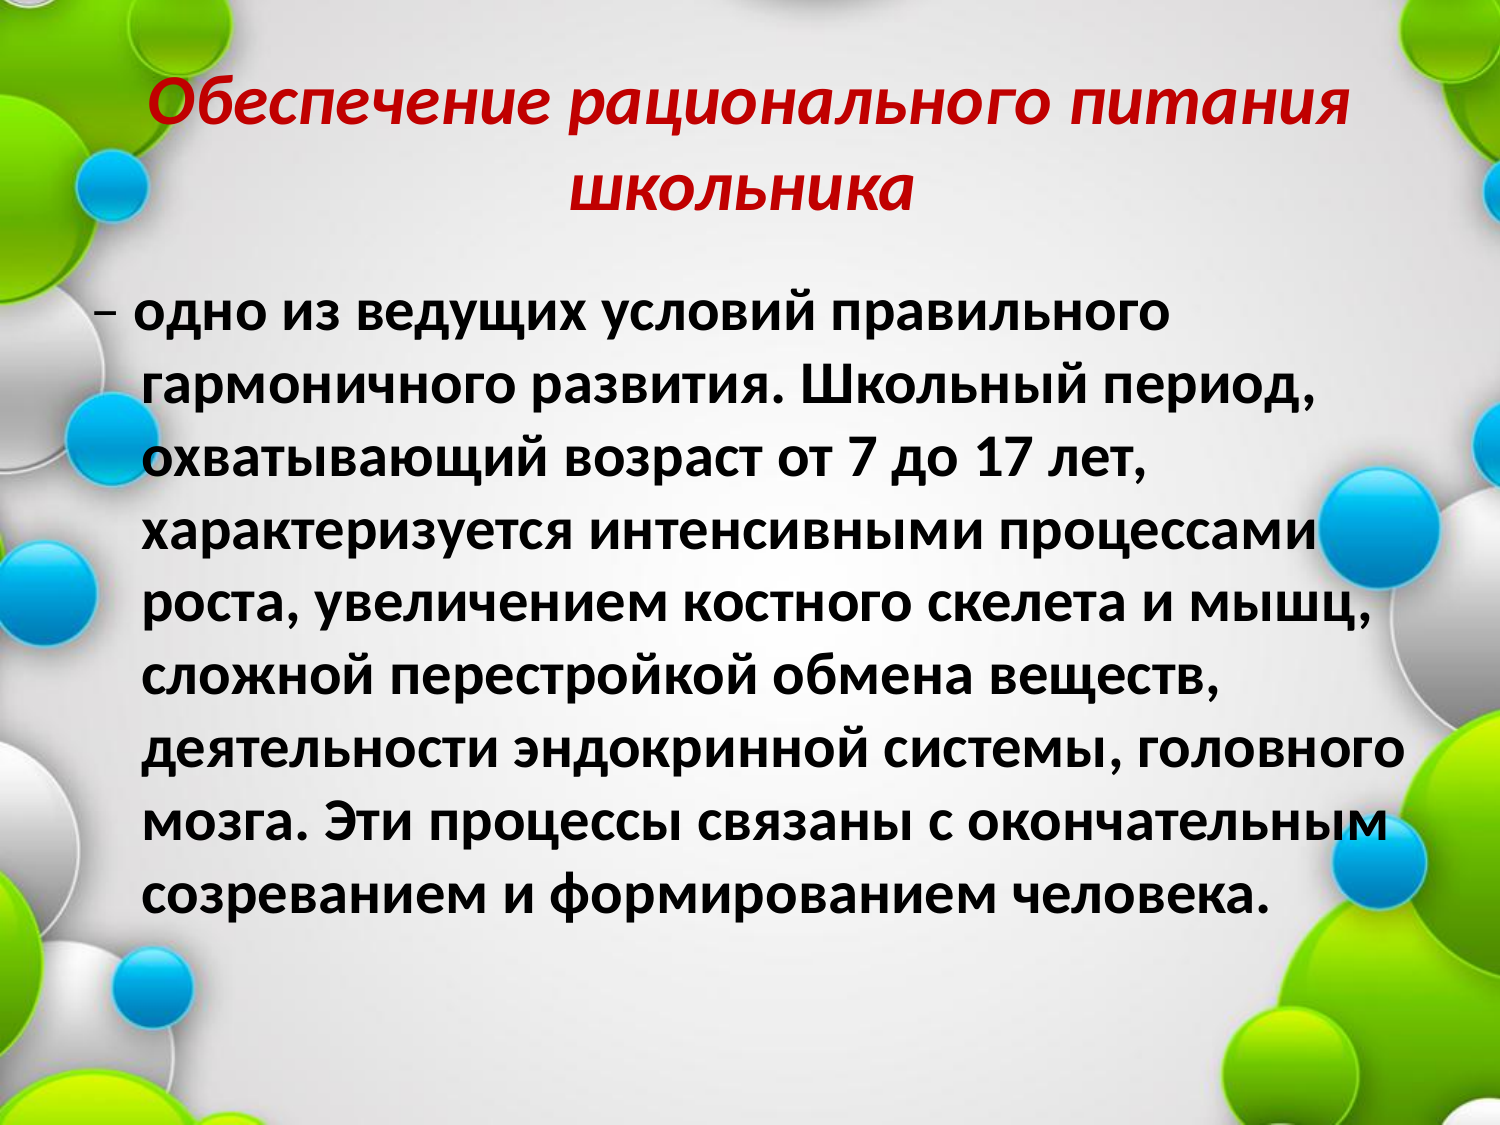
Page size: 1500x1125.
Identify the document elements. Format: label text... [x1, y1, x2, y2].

title Обеспечение рационального питания школьника [75, 45, 1425, 233]
picture [0, 0, 1500, 1125]
list – одно из ведущих условий правильного гармоничного развития. Школьный период, охватывающий возраст от 7 до 17 лет, характеризуется интенсивными процессами роста, увеличением костного скелета и мышц, сложной перестройкой обмена веществ, деятельности эндокринной системы, головного мозга. Эти процессы связаны с окончательным созреванием и формированием человека. [75, 262, 1425, 1005]
